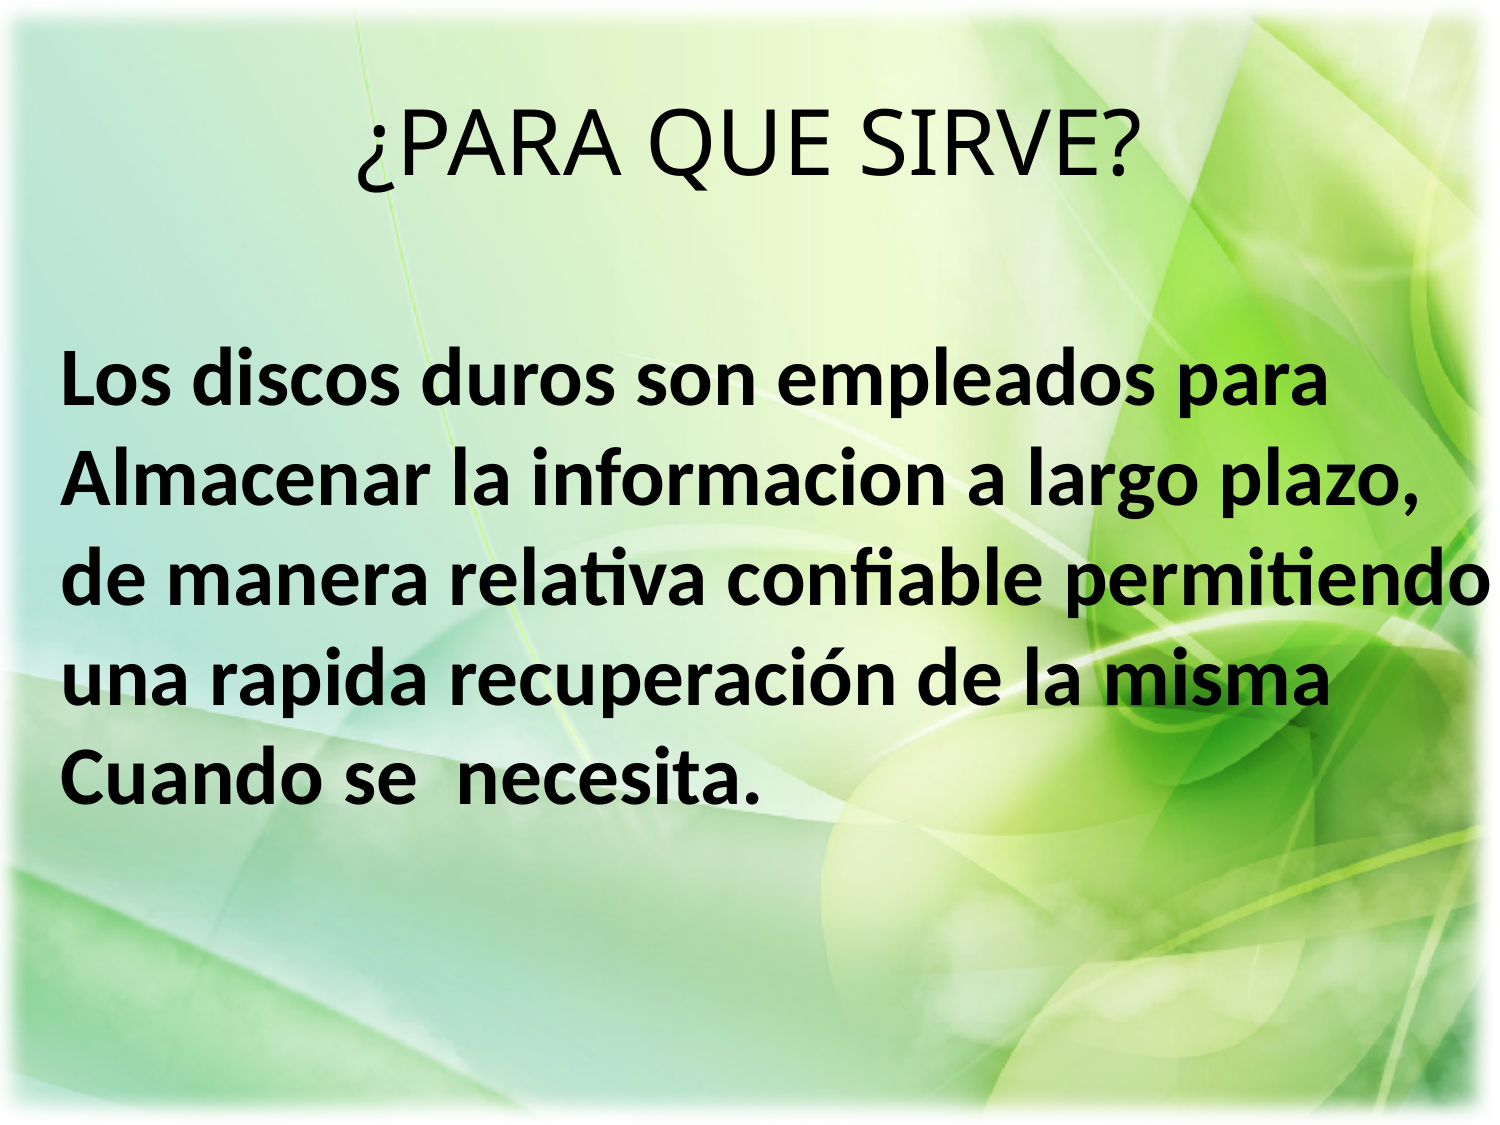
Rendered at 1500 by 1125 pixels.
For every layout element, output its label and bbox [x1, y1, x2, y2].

list [0, 0, 1495, 1125]
